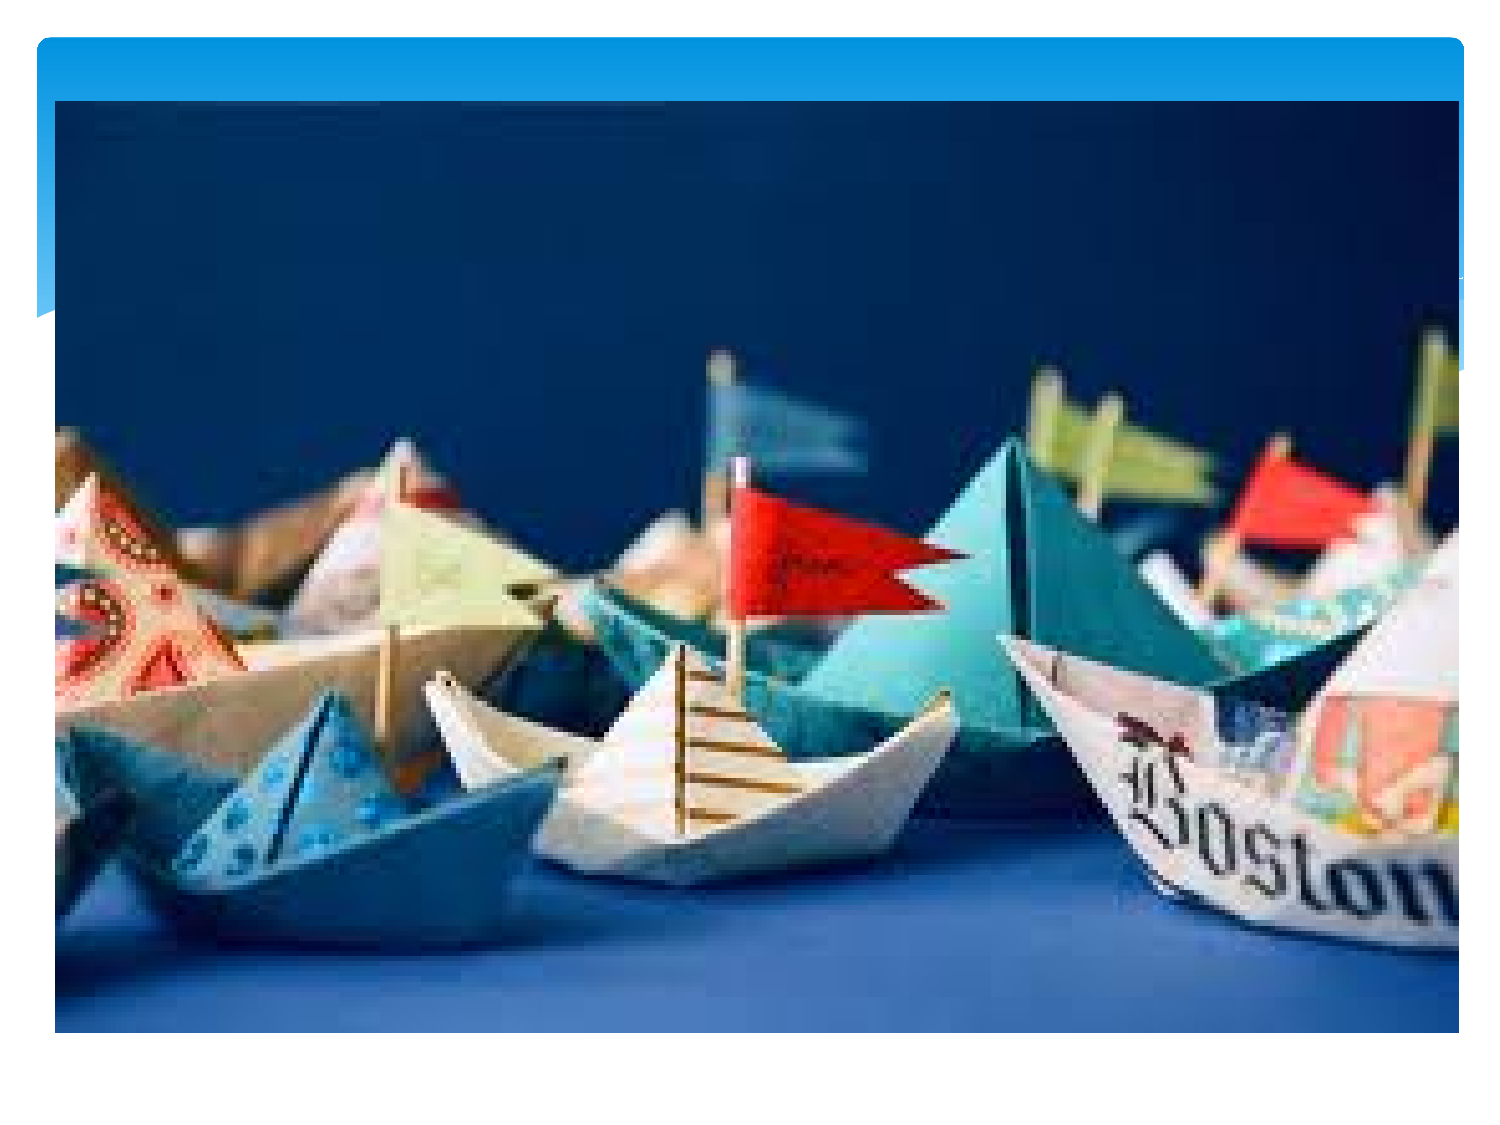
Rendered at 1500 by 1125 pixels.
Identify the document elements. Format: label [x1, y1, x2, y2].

picture [54, 101, 1459, 1033]
